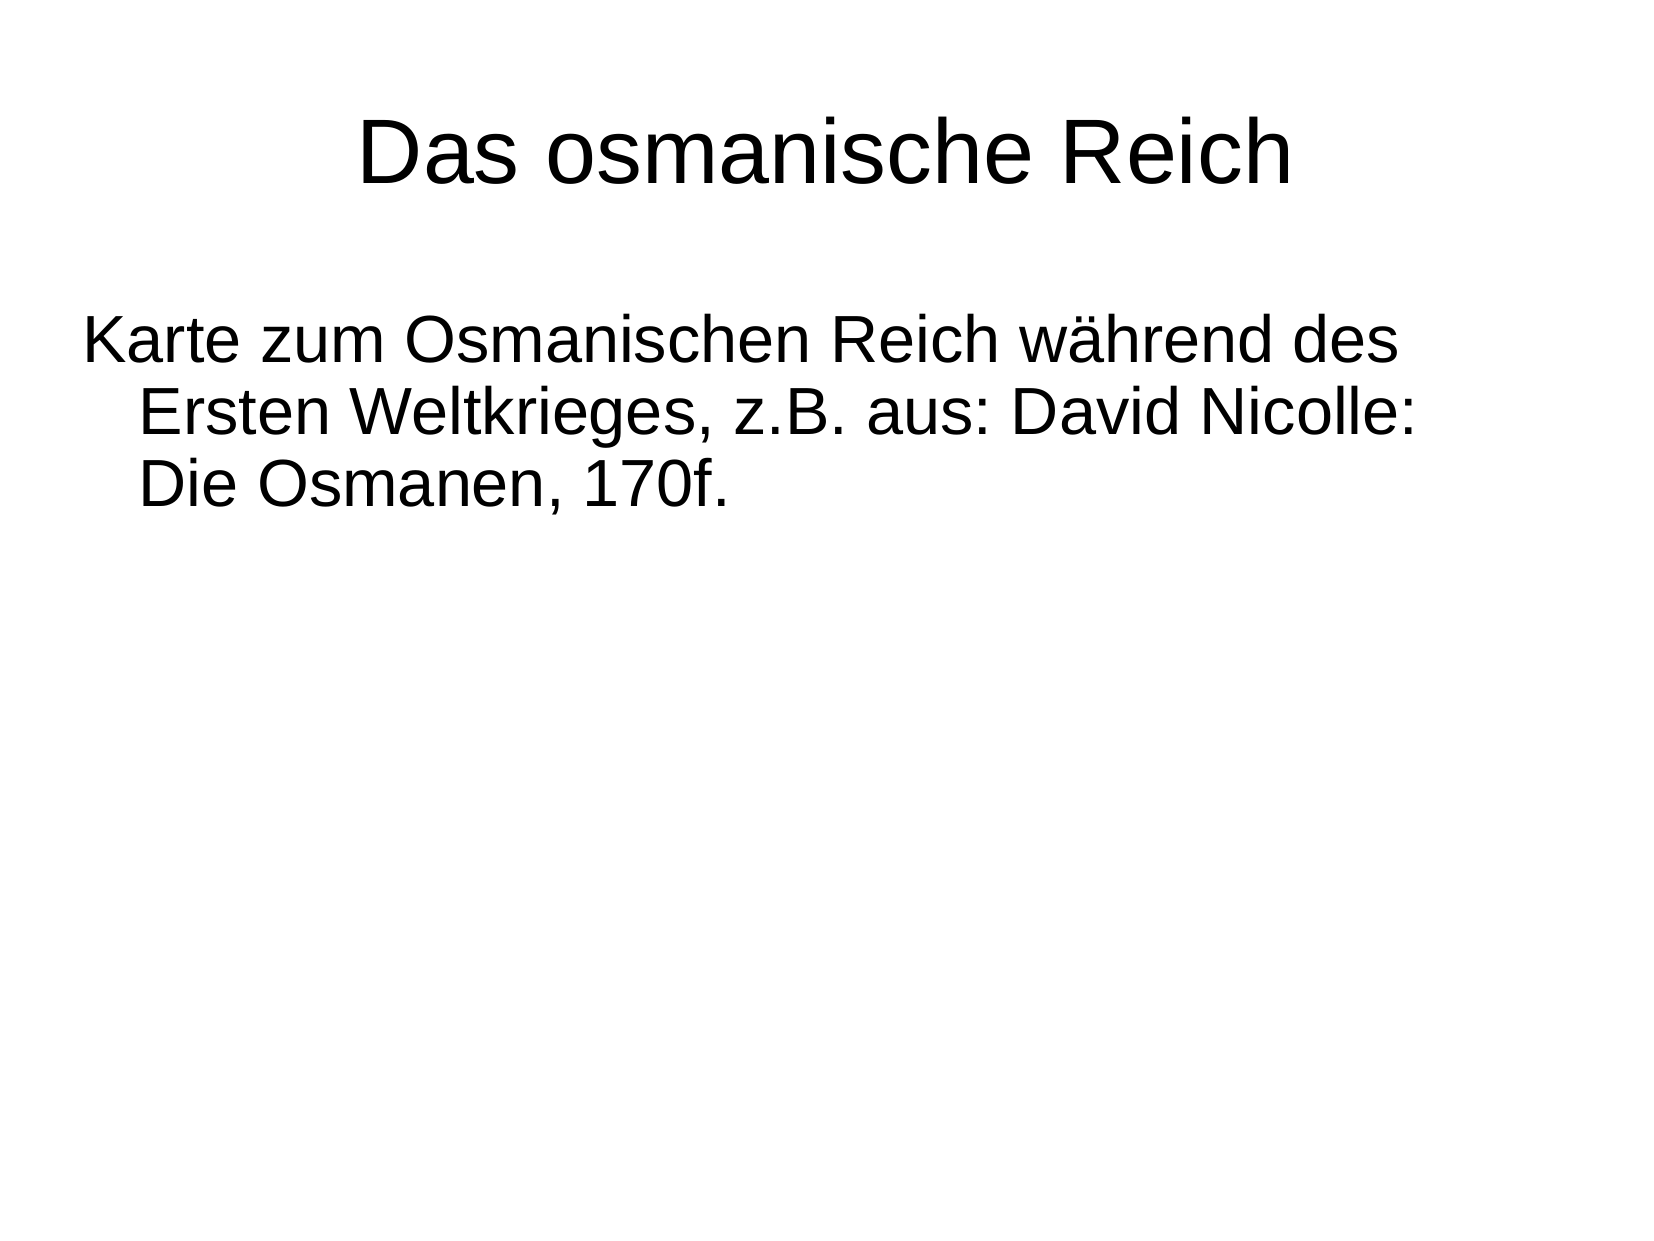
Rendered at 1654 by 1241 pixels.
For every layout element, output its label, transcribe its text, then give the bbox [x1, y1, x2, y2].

list Karte zum Osmanischen Reich während des Ersten Weltkrieges, z.B. aus: David Nicolle: Die Osmanen, 170f. [82, 301, 1512, 1010]
title Das osmanische Reich [82, 49, 1571, 257]
